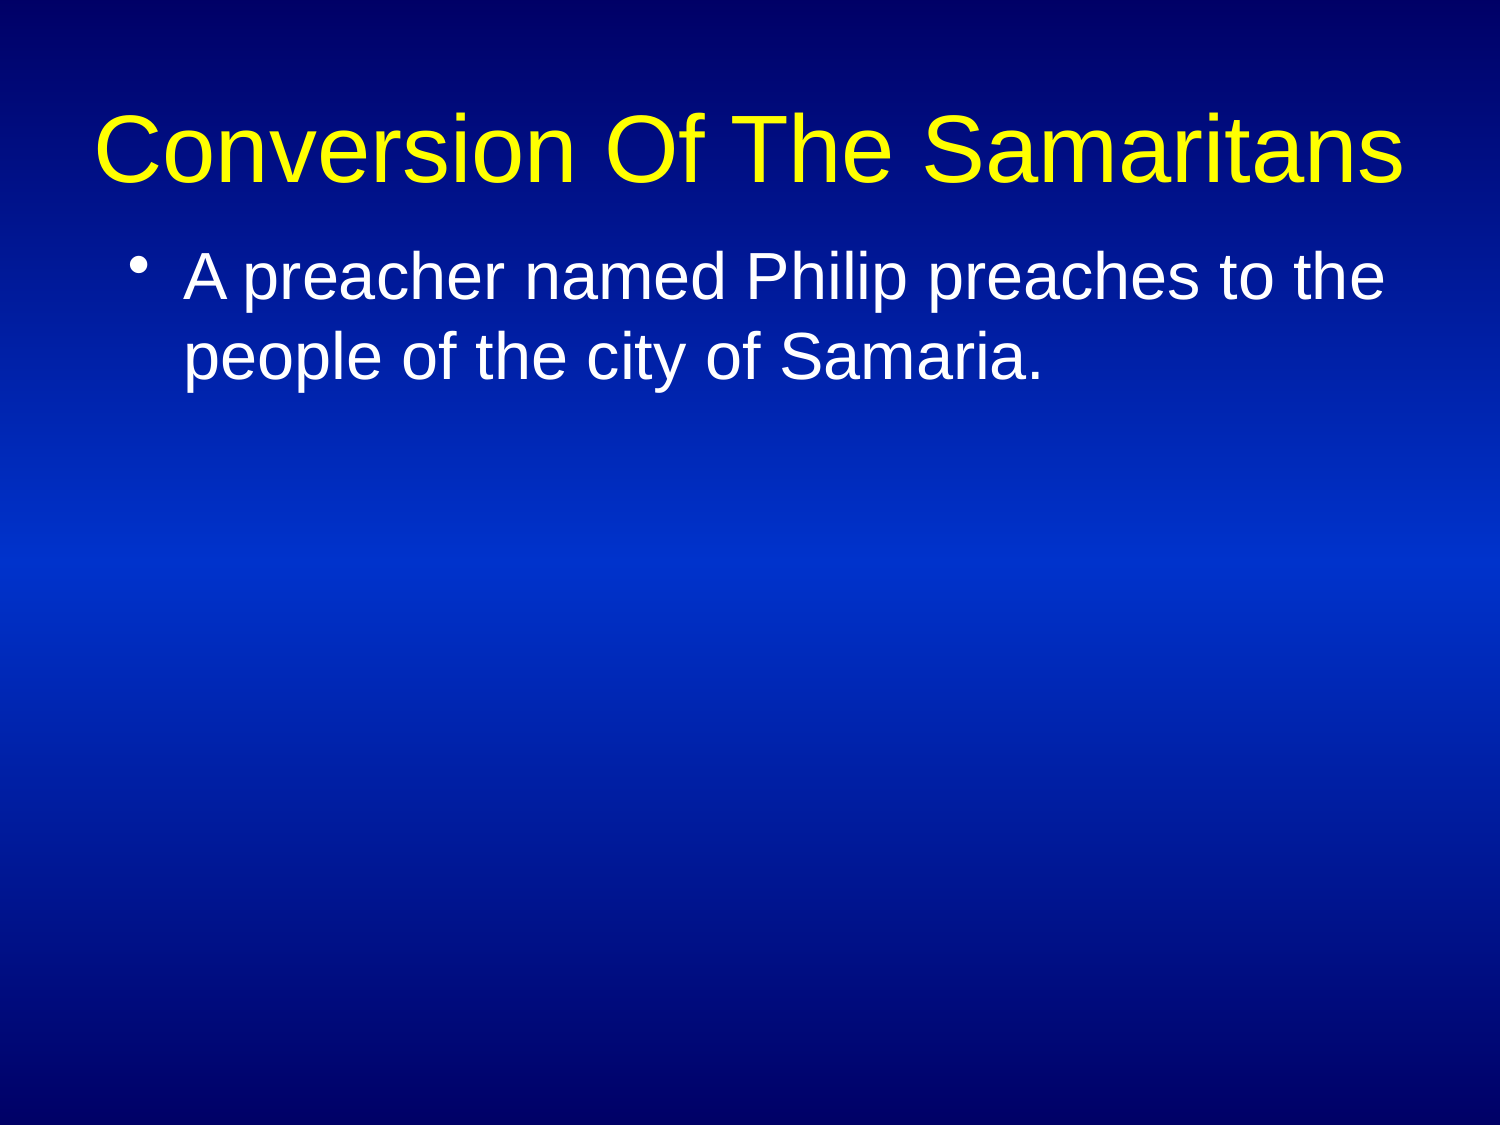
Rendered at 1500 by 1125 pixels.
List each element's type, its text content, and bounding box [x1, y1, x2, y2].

title Conversion Of The Samaritans [37, 50, 1463, 238]
list A preacher named Philip preaches to the people of the city of Samaria. [112, 224, 1463, 625]
